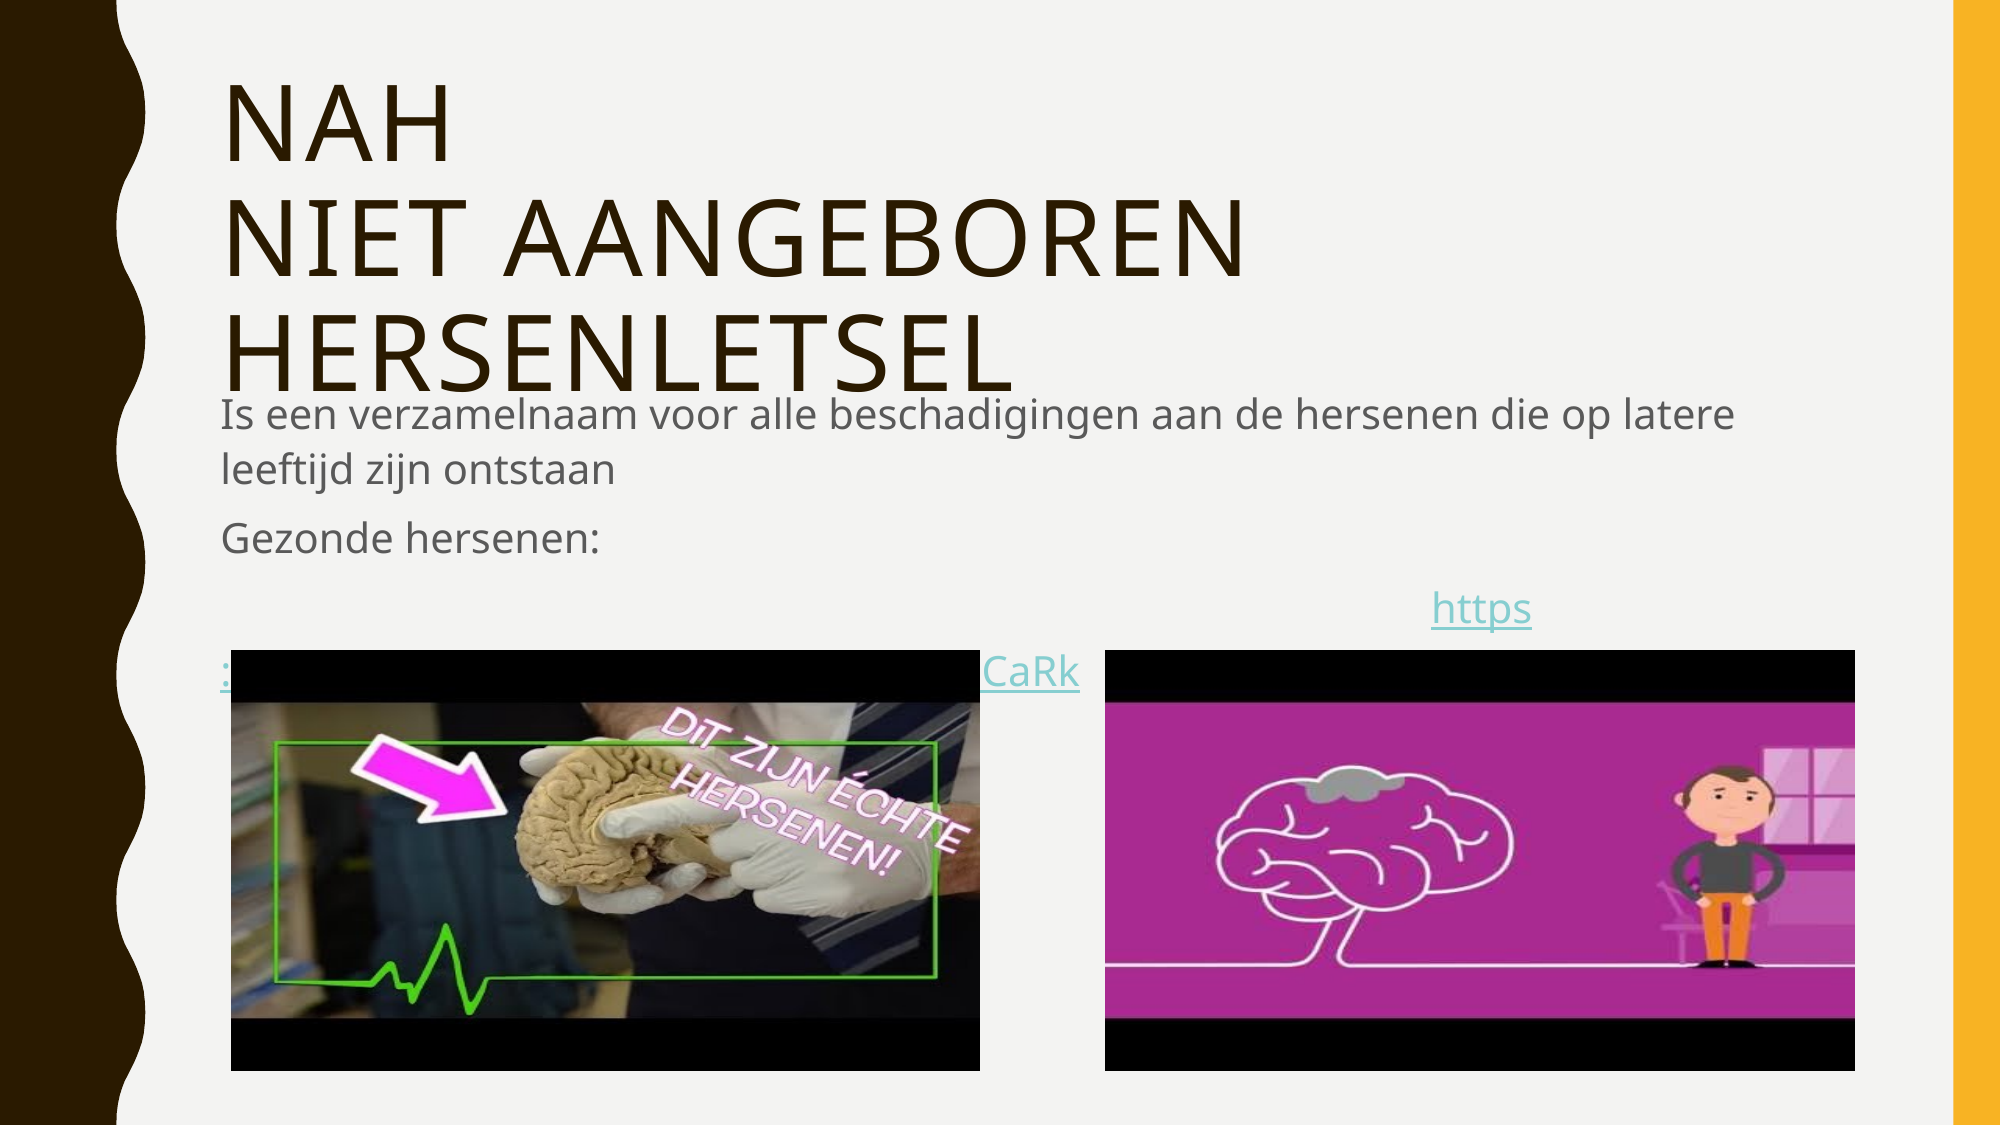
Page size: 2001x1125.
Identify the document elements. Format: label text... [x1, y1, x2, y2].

title NAH Niet aangeboren hersenletsel [205, 62, 1875, 308]
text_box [1104, 649, 1855, 1072]
list Is een verzamelnaam voor alle beschadigingen aan de hersenen die op latere leeftijd zijn ontstaan Gezonde hersenen: https://www.youtube.com/watch?v=7W9jaoJCaRk [205, 375, 1875, 965]
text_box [230, 649, 981, 1072]
